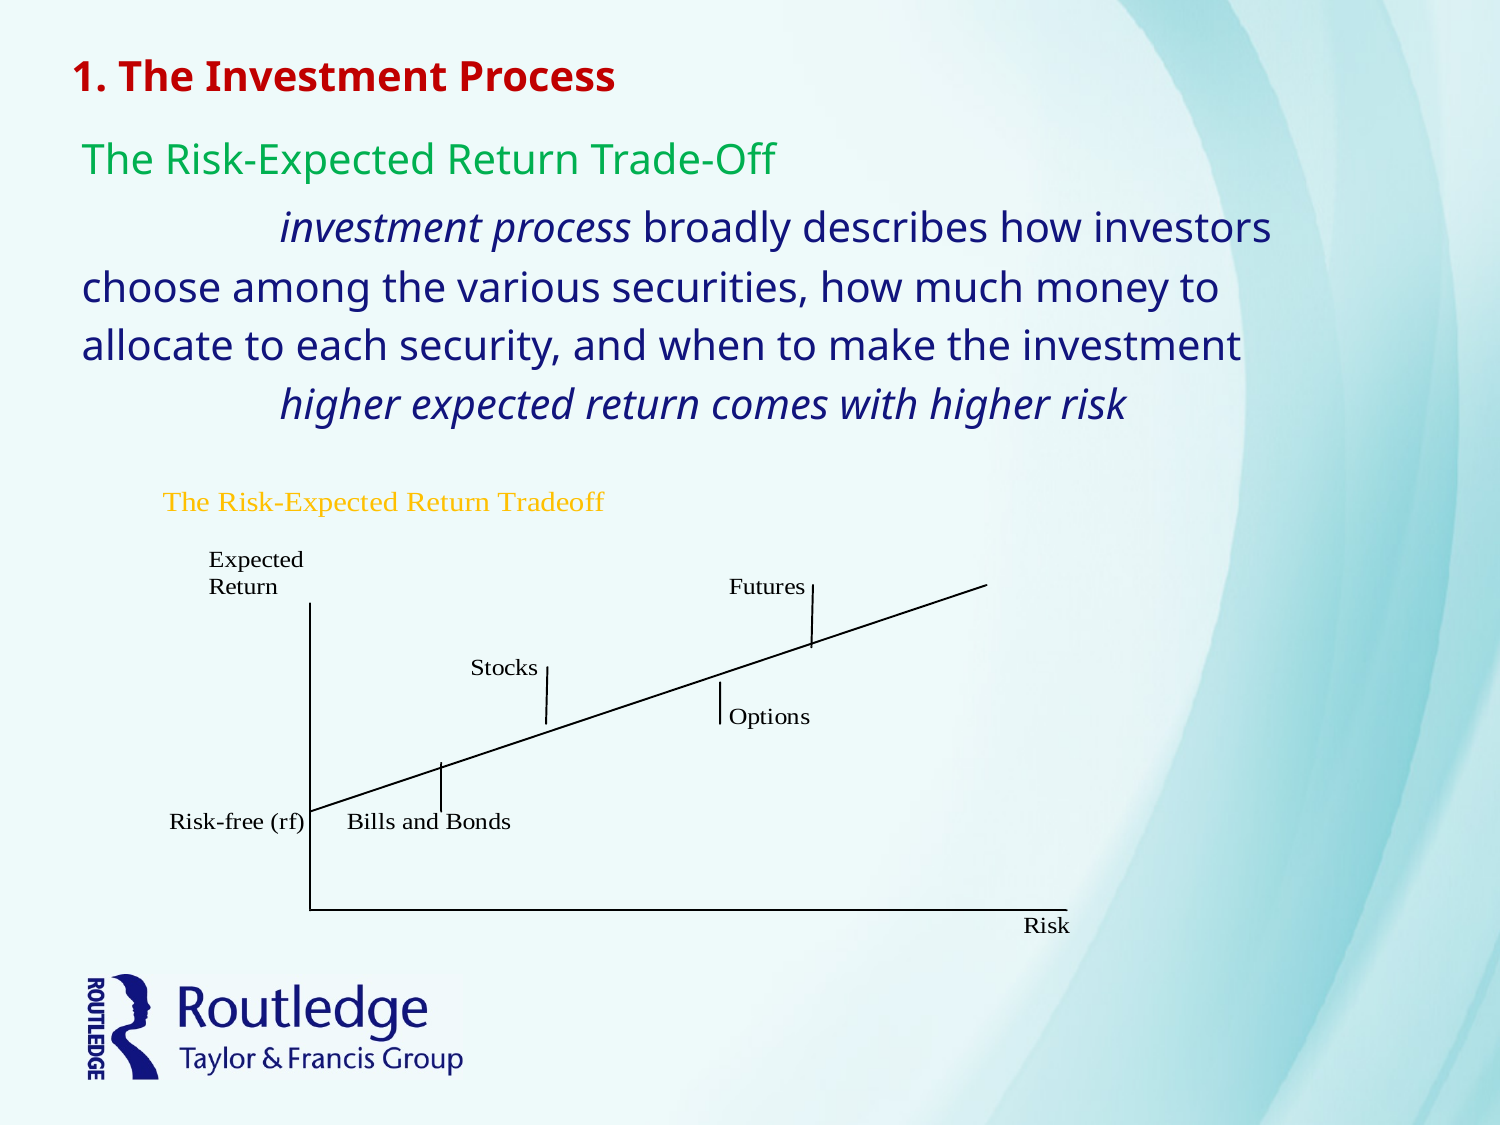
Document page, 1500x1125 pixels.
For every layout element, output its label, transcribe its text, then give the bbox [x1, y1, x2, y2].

picture [0, 0, 1500, 1125]
list The Risk-Expected Return Trade-Off investment process broadly describes how investors choose among the various securities, how much money to allocate to each security, and when to make the investment higher expected return comes with higher risk [66, 124, 1451, 951]
title 1. The Investment Process [24, 49, 1438, 151]
